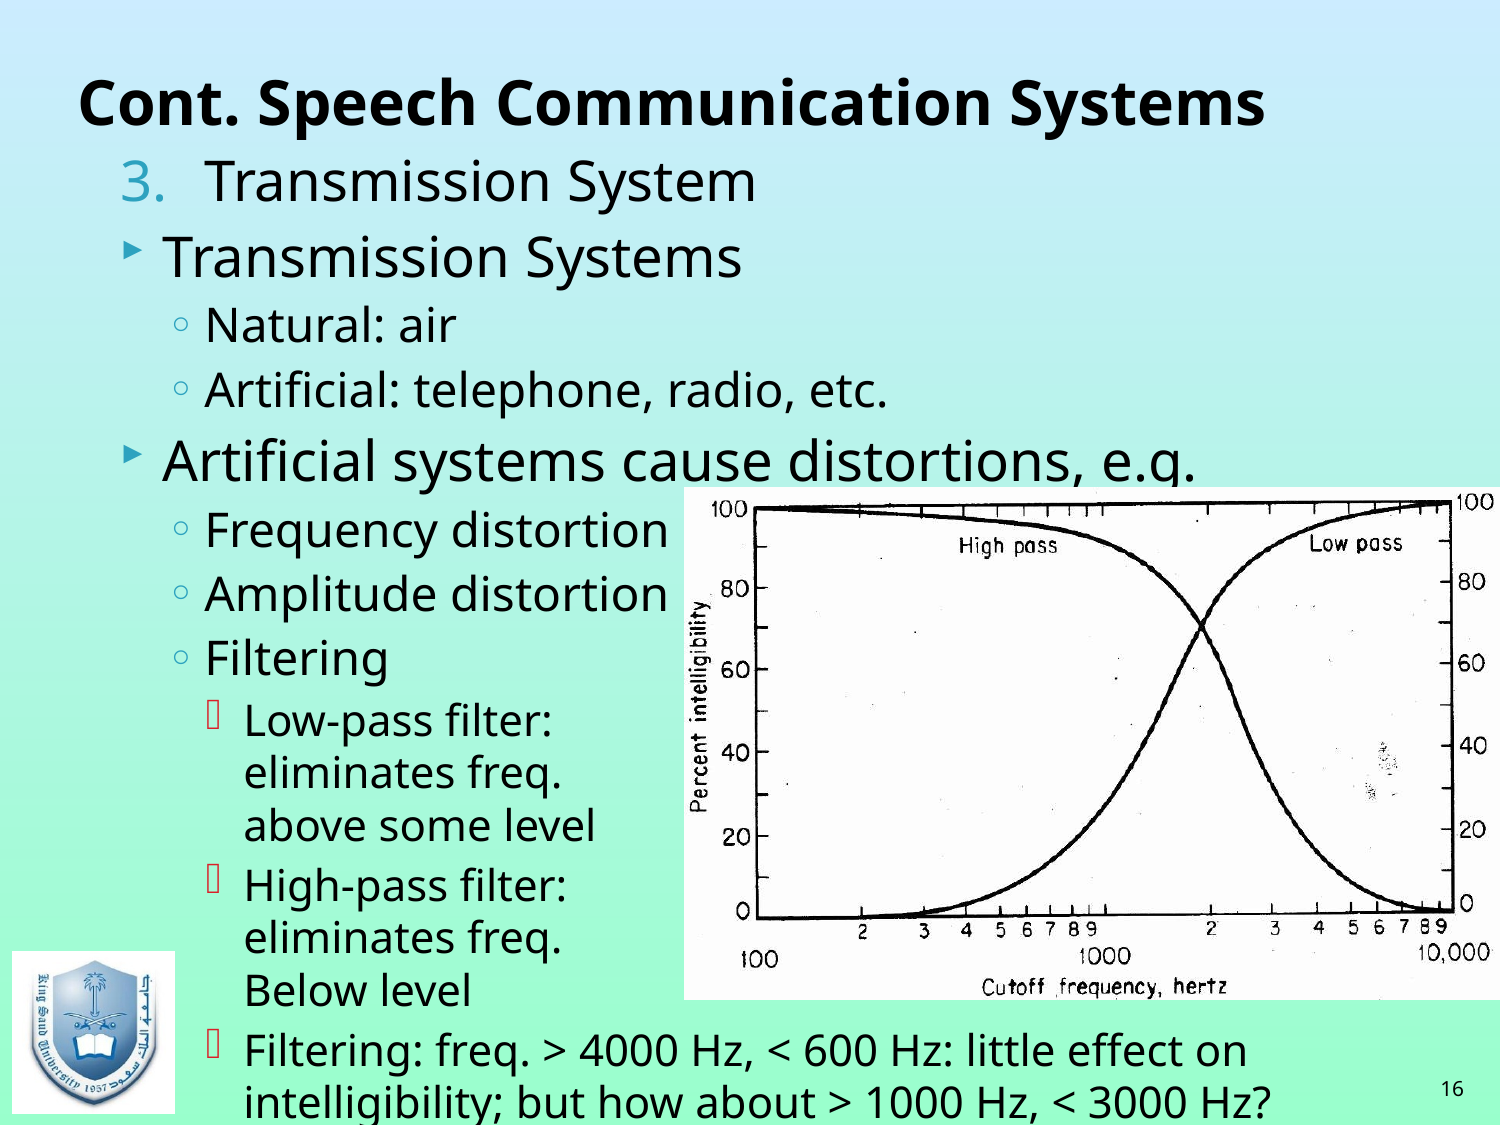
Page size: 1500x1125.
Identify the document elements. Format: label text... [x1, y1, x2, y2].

picture [683, 487, 1500, 1001]
list Transmission System Transmission Systems Natural: air Artificial: telephone, radio, etc. Artificial systems cause distortions, e.g. Frequency distortion Amplitude distortion Filtering Low-pass filter: eliminates freq. above some level High-pass filter: eliminates freq. Below level Filtering: freq. > 4000 Hz, < 600 Hz: little effect on intelligibility; but how about > 1000 Hz, < 3000 Hz? [87, 137, 1438, 1113]
picture [12, 951, 175, 1114]
slide_number 16 [1418, 1051, 1479, 1112]
title Cont. Speech Communication Systems [62, 50, 1500, 150]
